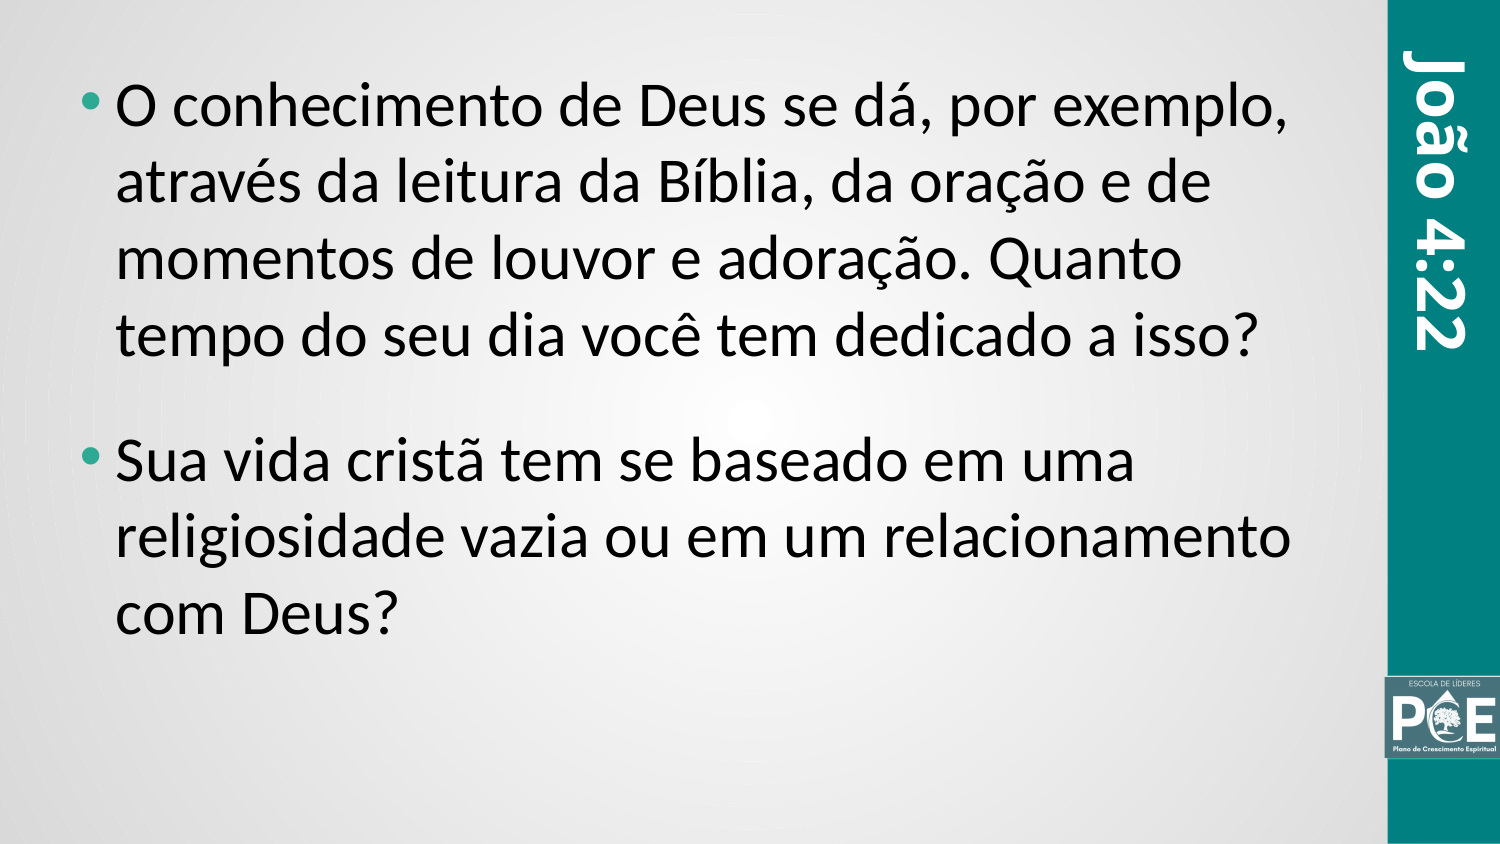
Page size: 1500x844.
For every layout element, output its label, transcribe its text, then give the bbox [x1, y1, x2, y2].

text_box João 4:22 [1397, 49, 1492, 361]
picture [1384, 676, 1500, 758]
text_box O conhecimento de Deus se dá, por exemplo, através da leitura da Bíblia, da oração e de momentos de louvor e adoração. Quanto tempo do seu dia você tem dedicado a isso? Sua vida cristã tem se baseado em uma religiosidade vazia ou em um relacionamento com Deus? [54, 54, 1304, 777]
